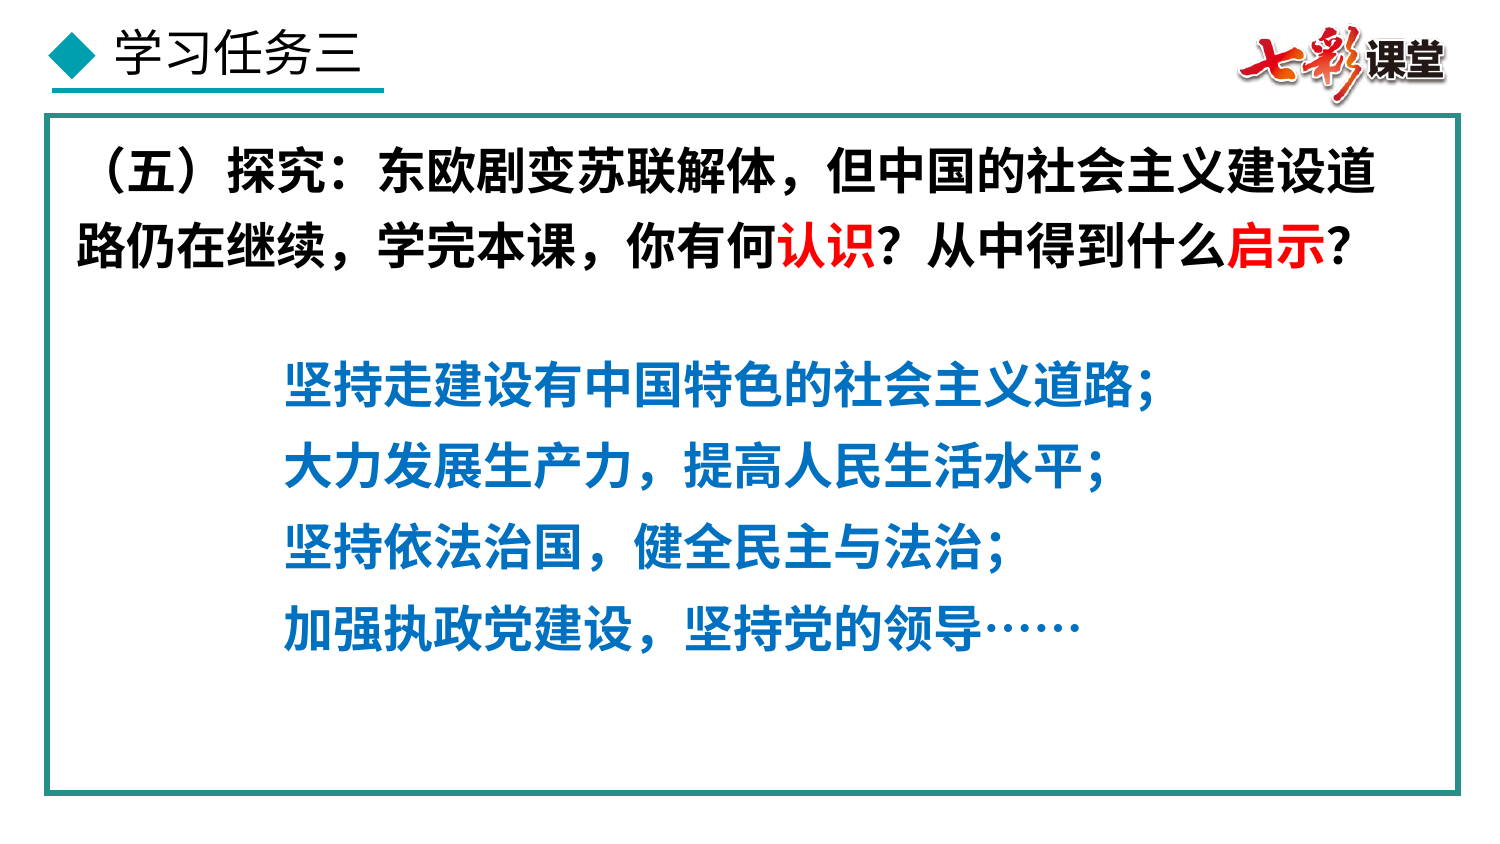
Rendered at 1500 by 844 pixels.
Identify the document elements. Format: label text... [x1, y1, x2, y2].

text_box 坚持走建设有中国特色的社会主义道路； 大力发展生产力，提高人民生活水平； 坚持依法治国，健全民主与法治； 加强执政党建设，坚持党的领导…… [268, 331, 1300, 665]
text_box （五）探究：东欧剧变苏联解体，但中国的社会主义建设道路仍在继续，学完本课，你有何认识？从中得到什么启示？ [61, 117, 1432, 283]
picture [1234, 20, 1451, 108]
text_box [46, 114, 1459, 794]
